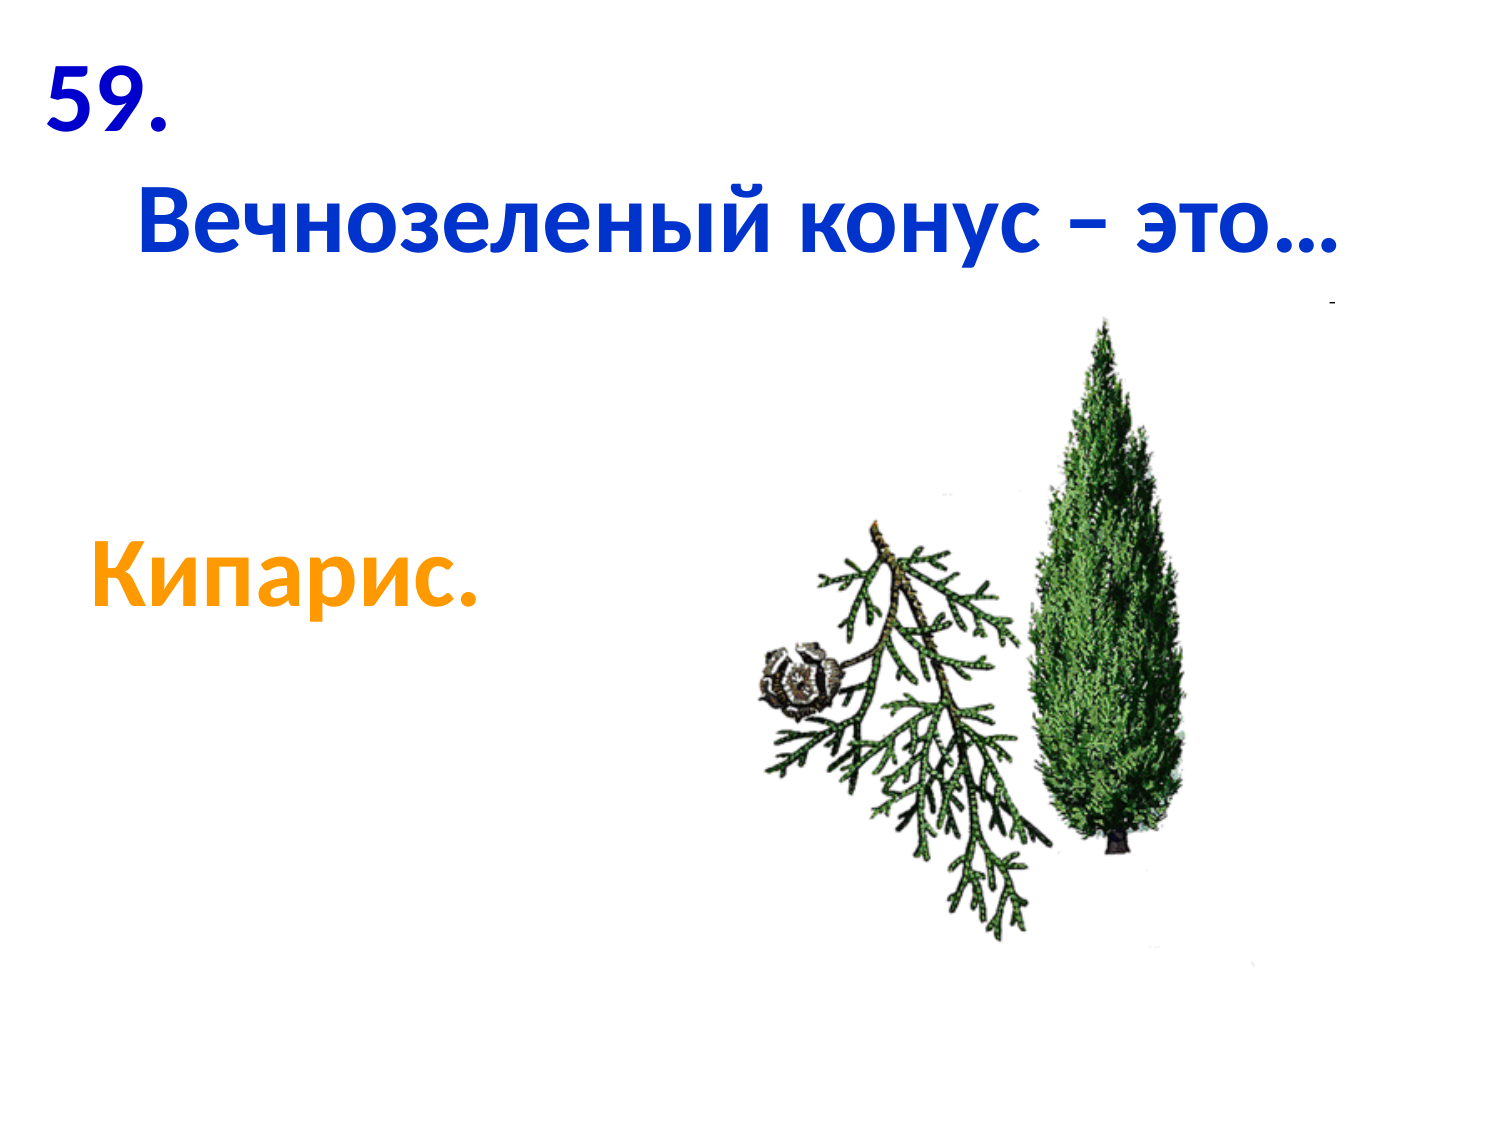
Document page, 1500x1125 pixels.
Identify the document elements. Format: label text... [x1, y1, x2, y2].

text_box 59. [29, 24, 242, 160]
list Кипарис. [75, 262, 1425, 1005]
title Вечнозеленый конус – это… [64, 118, 1415, 307]
picture [667, 302, 1335, 970]
